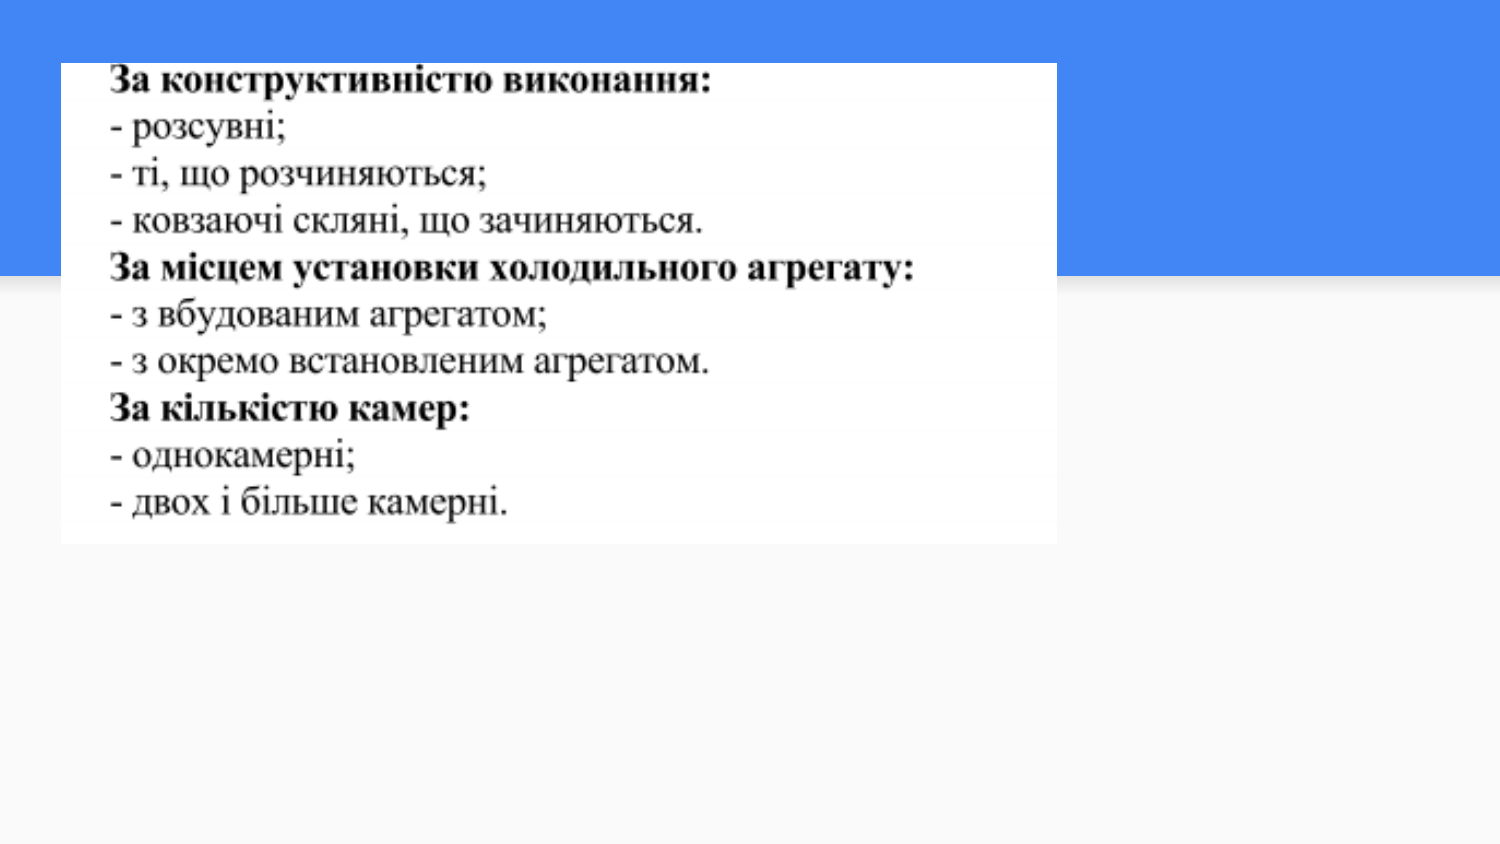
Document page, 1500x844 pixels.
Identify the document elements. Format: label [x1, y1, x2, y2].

picture [61, 62, 1057, 544]
